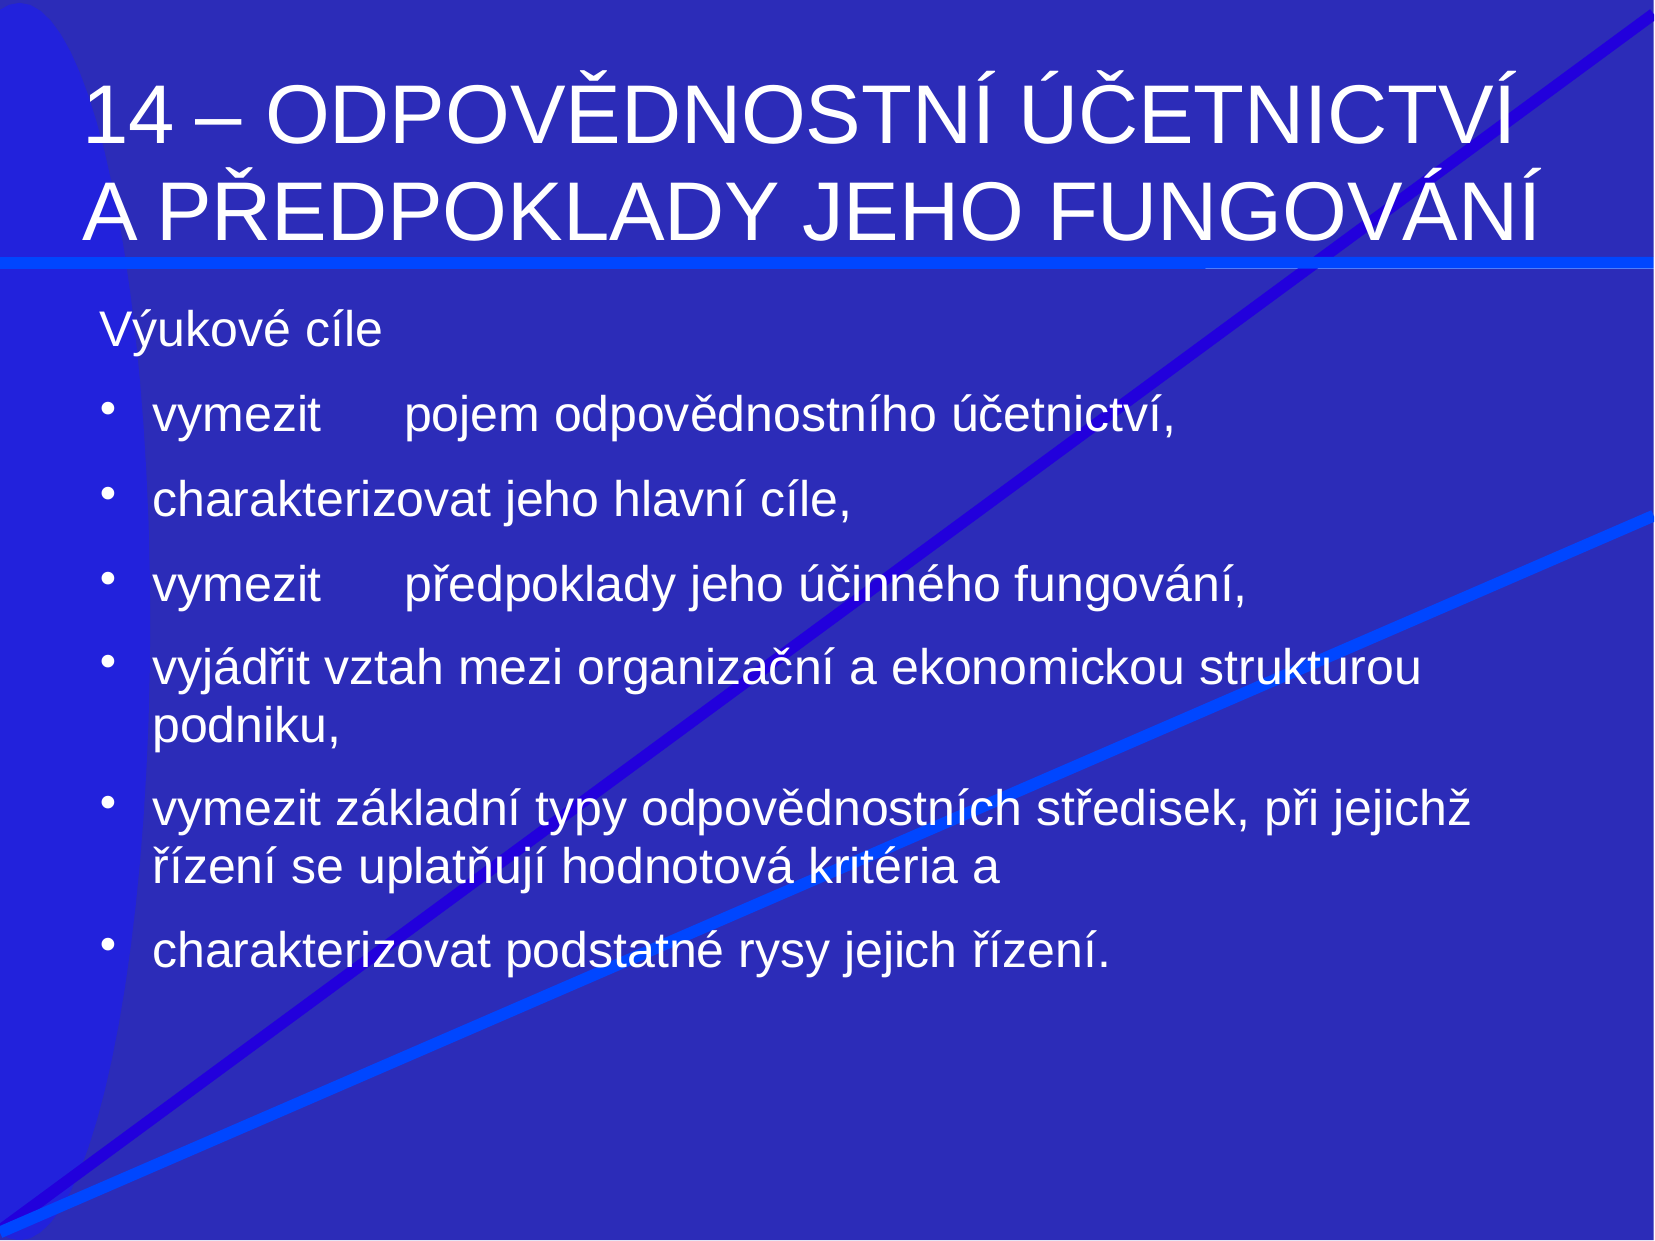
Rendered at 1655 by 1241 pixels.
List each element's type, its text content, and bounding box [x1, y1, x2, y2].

title 14 – ODPOVĚDNOSTNÍ ÚČETNICTVÍ A PŘEDPOKLADY JEHO FUNGOVÁNÍ [80, 64, 1574, 272]
text_box Výukové cíle vymezit pojem odpovědnostního účetnictví, charakterizovat jeho hlavní cíle, vymezit předpoklady jeho účinného fungování, vyjádřit vztah mezi organizační a ekonomickou strukturou podniku, vymezit základní typy odpovědnostních středisek, při jejichž řízení se uplatňují hodnotová kritéria a charakterizovat podstatné rysy jejich řízení. [97, 296, 1475, 978]
